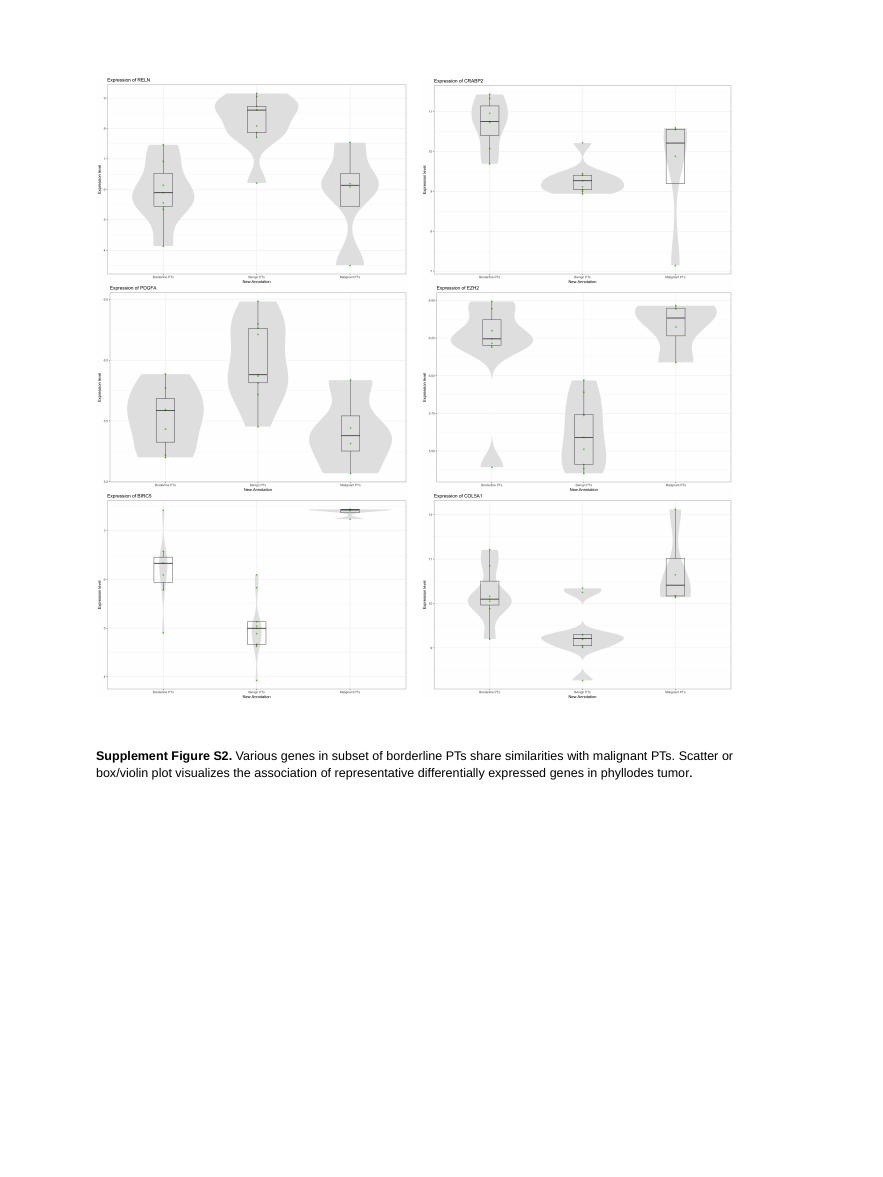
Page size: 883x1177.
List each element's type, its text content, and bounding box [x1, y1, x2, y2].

text_box Supplement Figure S2. Various genes in subset of borderline PTs share similarities with malignant PTs. Scatter or box/violin plot visualizes the association of representative differentially expressed genes in phyllodes tumor. [81, 740, 801, 788]
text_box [96, 76, 733, 700]
